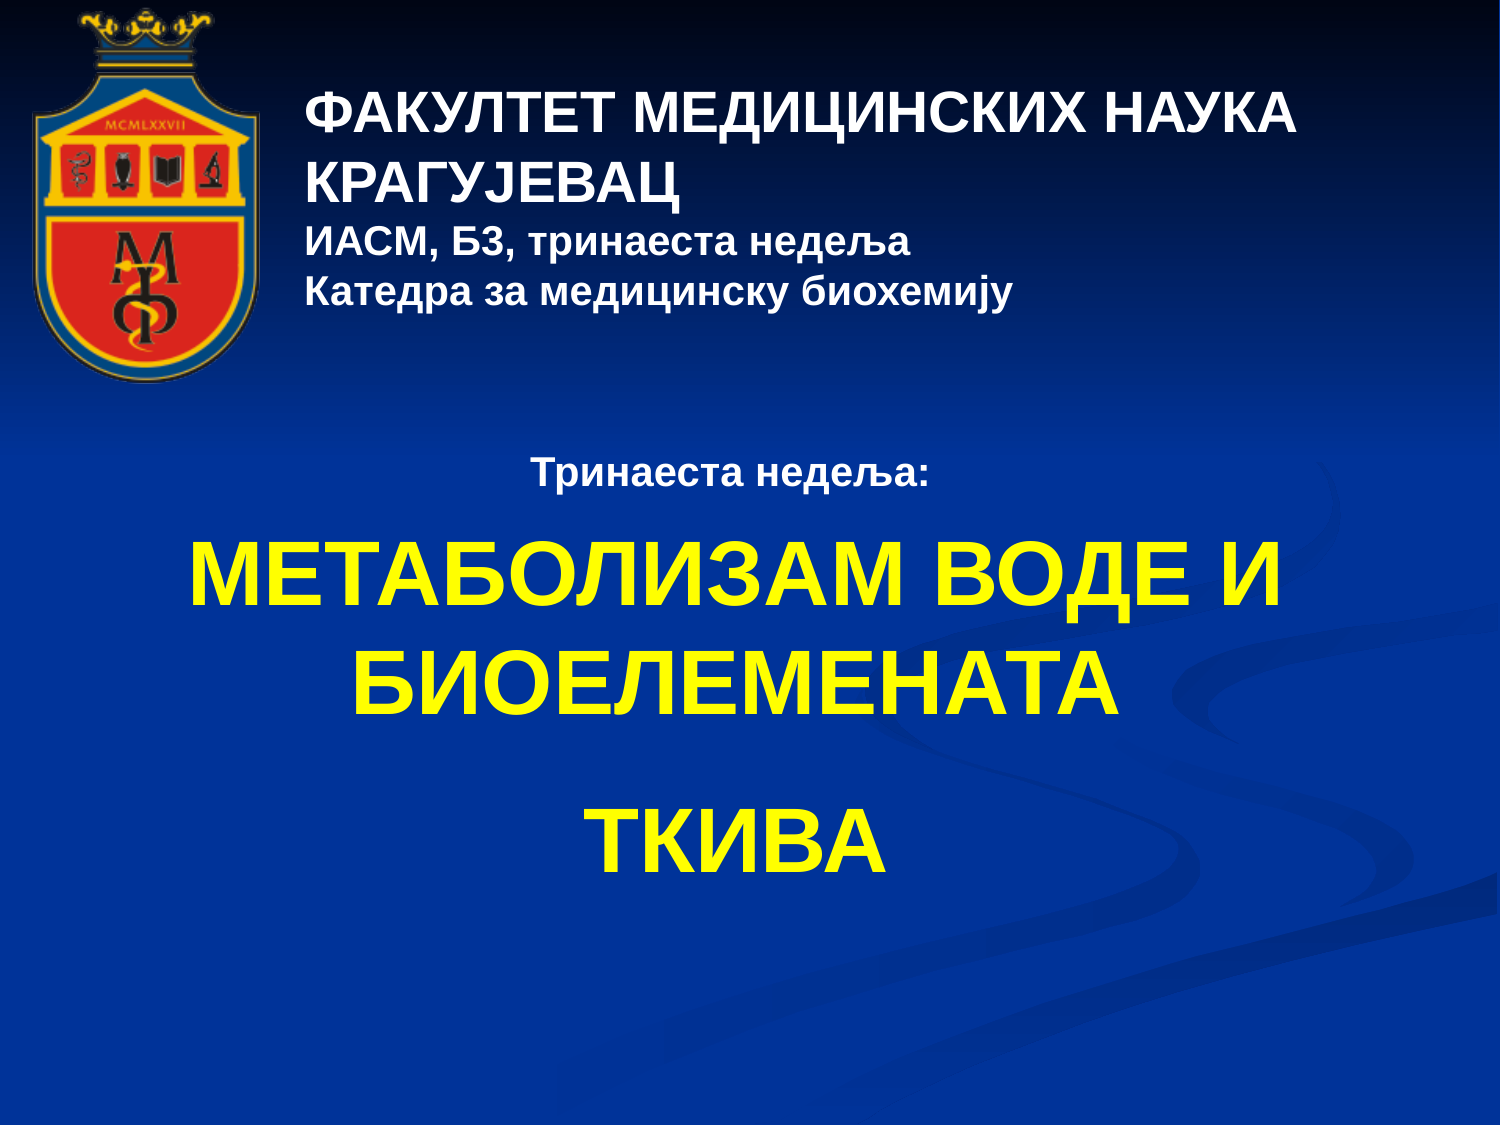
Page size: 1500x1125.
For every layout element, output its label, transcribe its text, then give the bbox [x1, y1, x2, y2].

picture [0, 0, 288, 393]
text_box ФАКУЛТЕТ МЕДИЦИНСКИХ НАУКА КРАГУЈЕВАЦ ИАСM, Б3, тринаеста недеља Катедра за медицинску биохемију [291, 66, 1471, 322]
subtitle Тринаеста недеља: МЕТАБОЛИЗАМ ВОДЕ И БИОЕЛЕМЕНАТА ТКИВА [74, 437, 1399, 1088]
